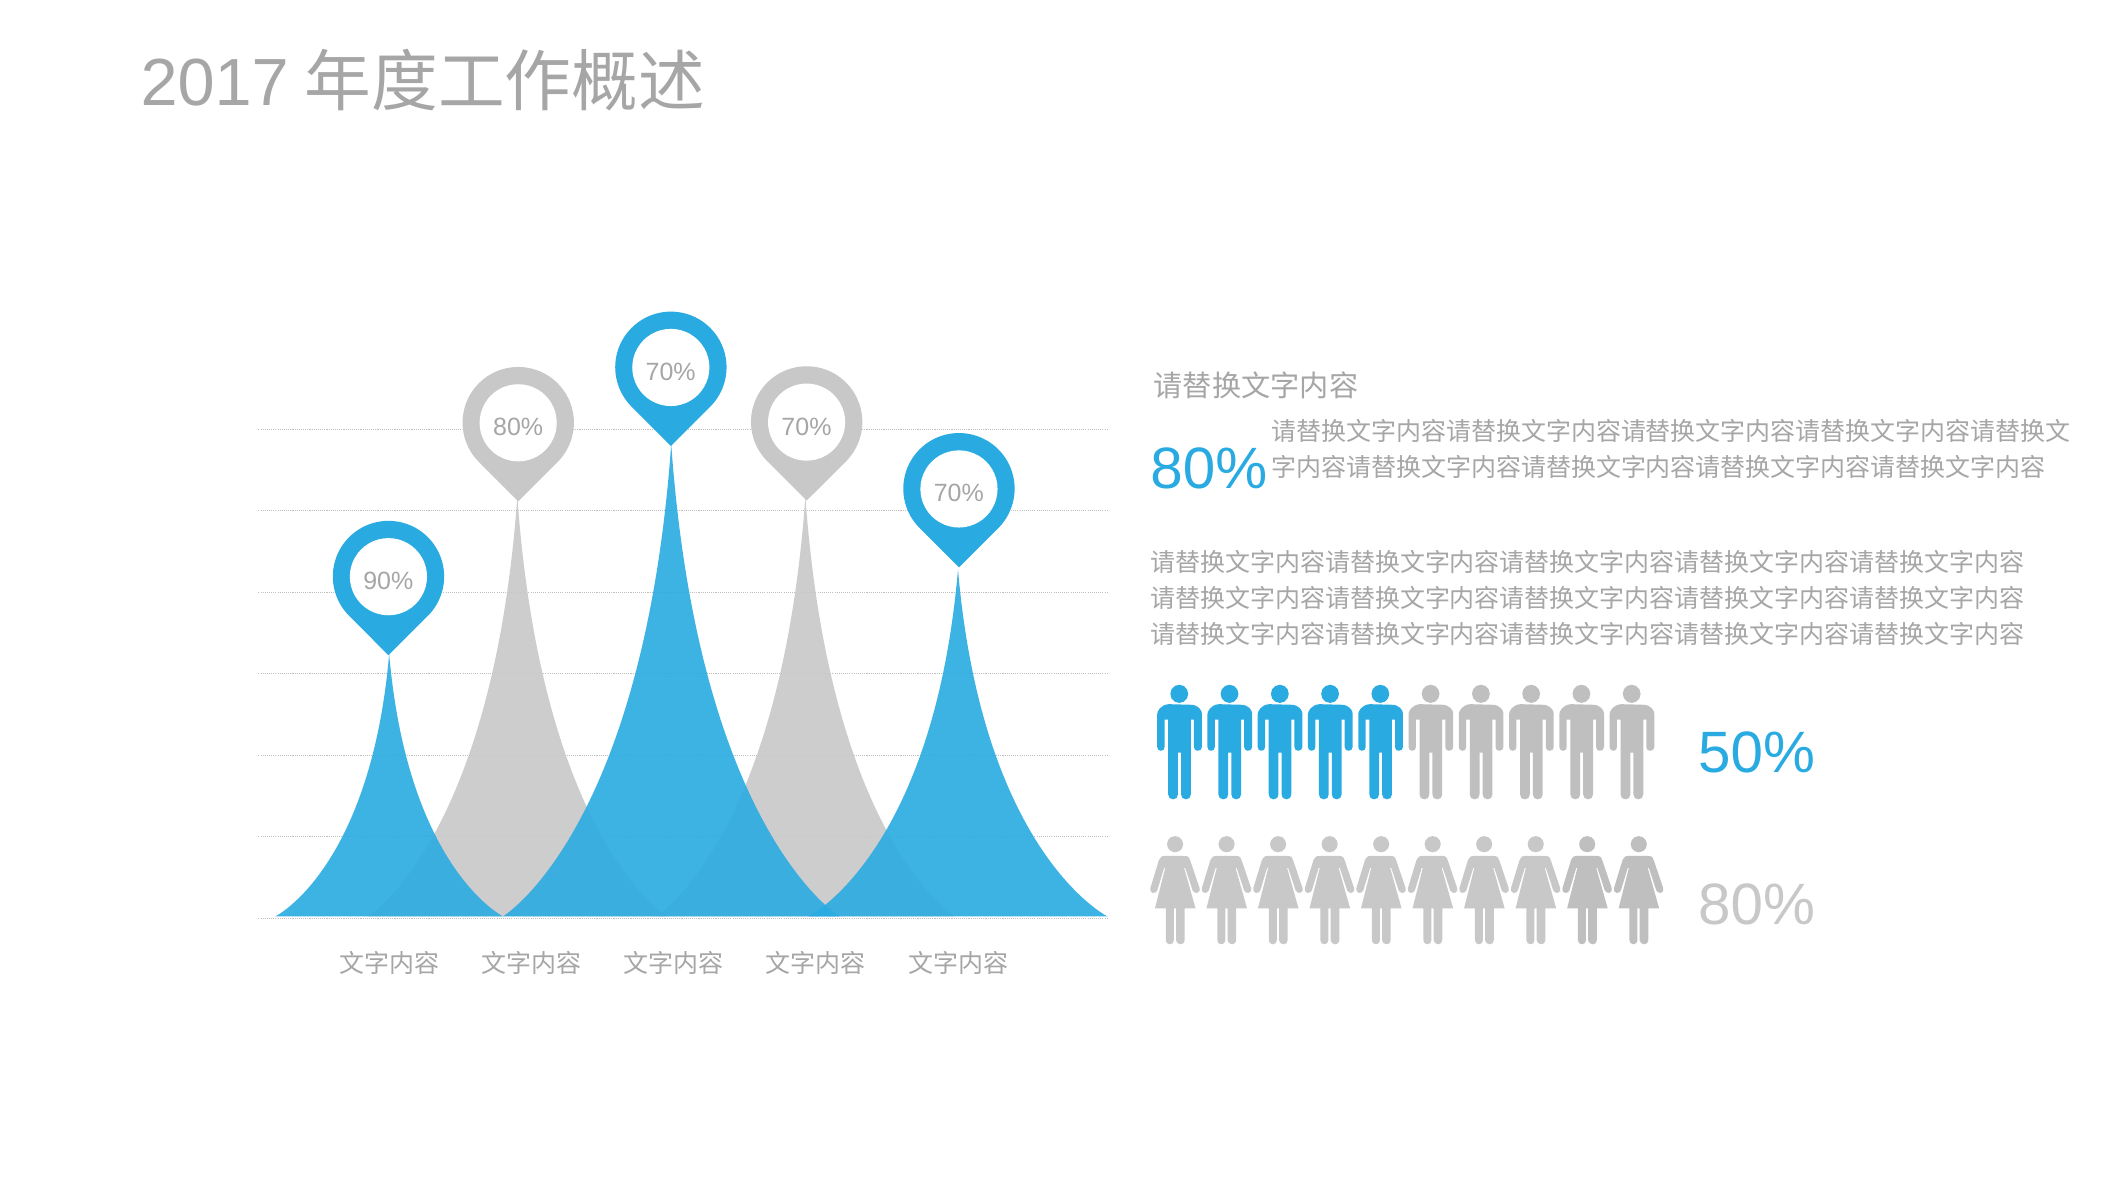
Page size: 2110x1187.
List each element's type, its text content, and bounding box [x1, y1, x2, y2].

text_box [462, 366, 574, 479]
text_box 请替换文字内容 [1153, 360, 1463, 403]
text_box 2017年度工作概述 [140, 38, 789, 119]
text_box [1157, 684, 1655, 800]
text_box 文字内容 [339, 941, 440, 978]
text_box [332, 520, 445, 633]
text_box 50% [1698, 700, 1816, 785]
text_box 文字内容 [481, 941, 582, 978]
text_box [750, 366, 863, 478]
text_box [615, 311, 727, 423]
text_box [258, 429, 1108, 919]
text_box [903, 433, 1015, 545]
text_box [1149, 836, 1664, 945]
text_box 文字内容 [623, 941, 724, 978]
text_box 文字内容 [765, 941, 866, 978]
text_box 请替换文字内容请替换文字内容请替换文字内容请替换文字内容请替换文字内容请替换文字内容请替换文字内容请替换文字内容请替换文字内容 [1271, 409, 2083, 482]
text_box 文字内容 [907, 941, 1009, 978]
text_box 请替换文字内容请替换文字内容请替换文字内容请替换文字内容请替换文字内容请替换文字内容请替换文字内容请替换文字内容请替换文字内容请替换文字内容请替换文字内容请替换文字内容请替换文字内容请替换文字内容请替换文字内容 [1150, 540, 2036, 649]
text_box 80% [1698, 852, 1816, 937]
text_box 80% [1150, 416, 1268, 501]
